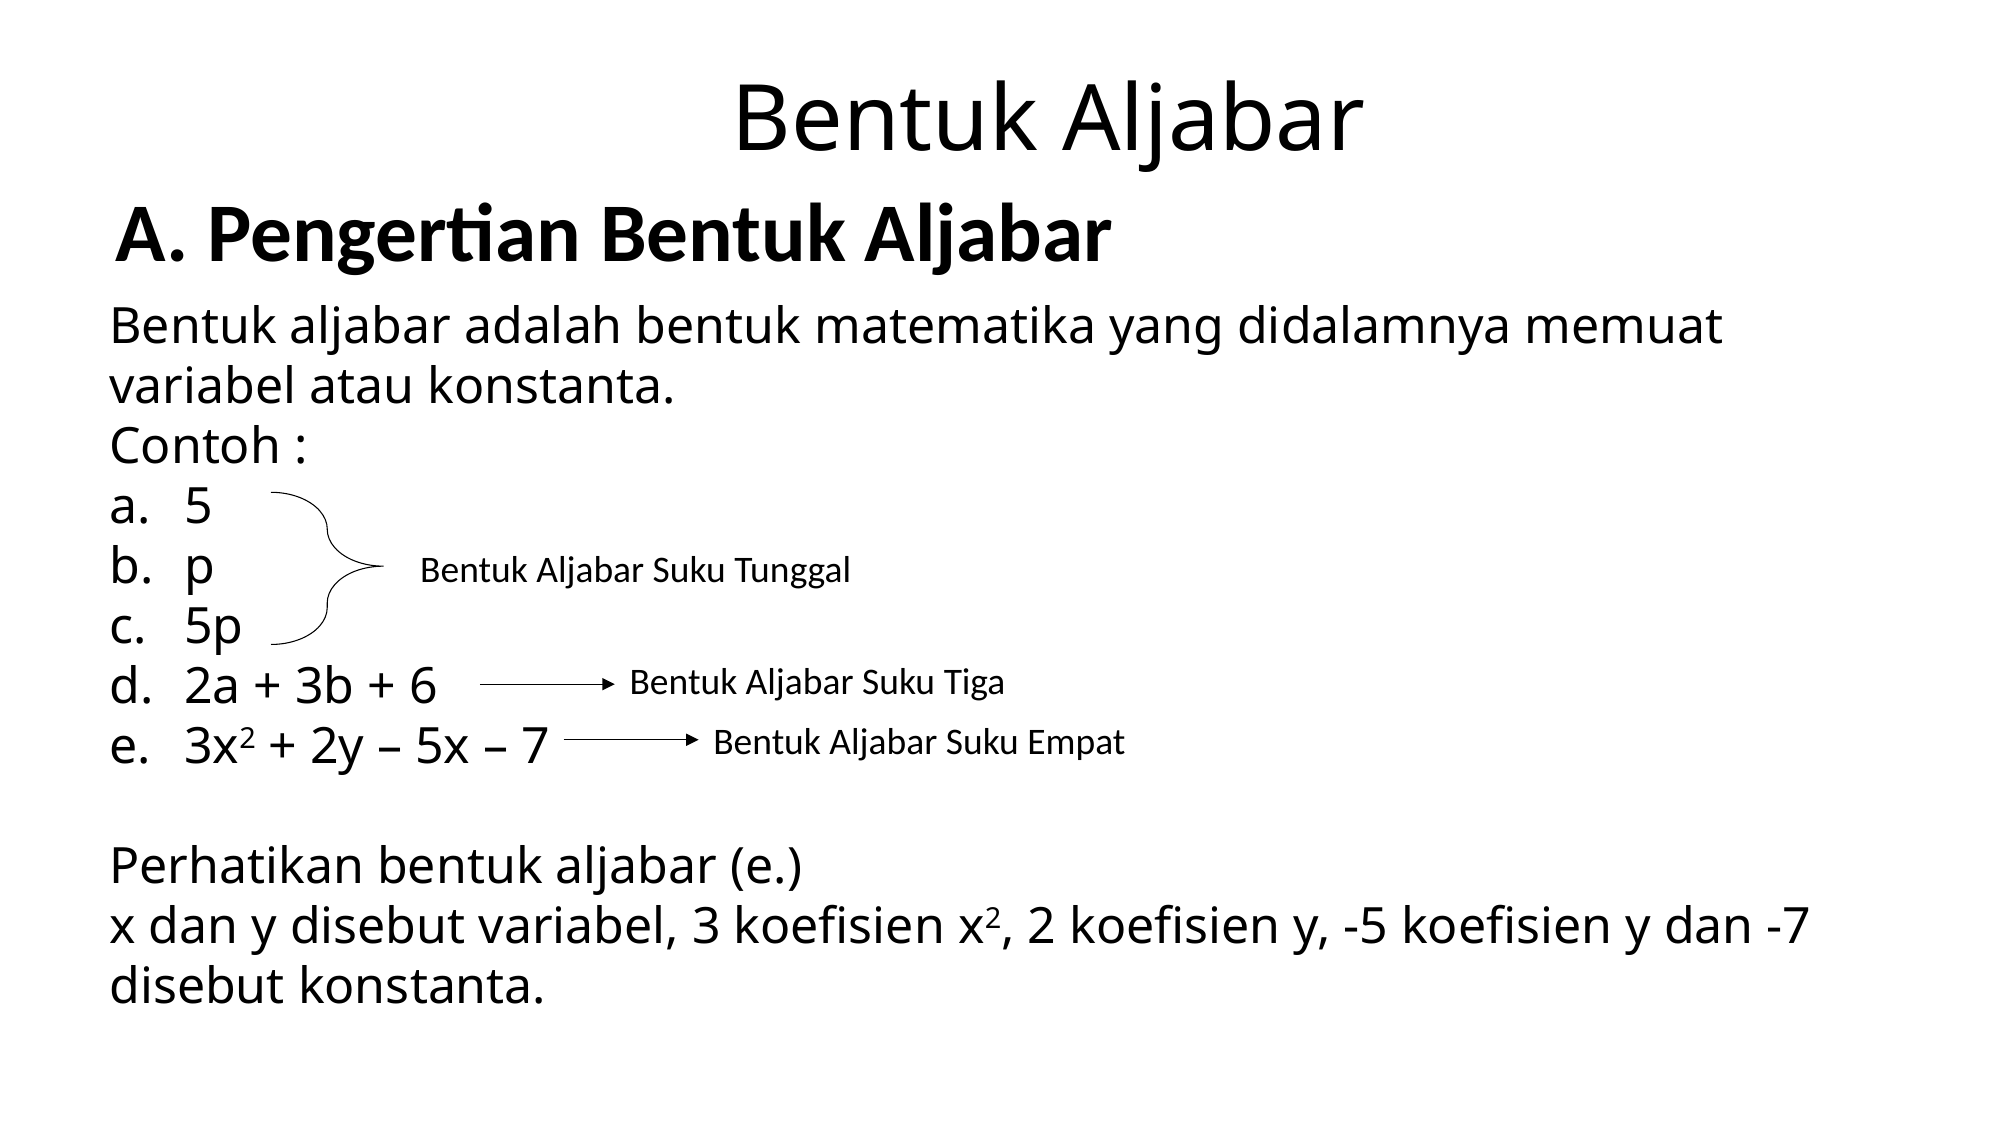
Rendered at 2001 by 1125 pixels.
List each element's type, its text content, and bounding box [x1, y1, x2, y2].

text_box Bentuk Aljabar Suku Tunggal [405, 538, 898, 598]
text_box Bentuk Aljabar Suku Empat [698, 709, 1191, 770]
text_box A. Pengertian Bentuk Aljabar [100, 170, 1129, 285]
text_box Bentuk Aljabar Suku Tiga [614, 649, 1107, 710]
text_box Bentuk Aljabar [443, 51, 1655, 176]
text_box Bentuk aljabar adalah bentuk matematika yang didalamnya memuat variabel atau konstanta. Contoh : 5 p 5p 2a + 3b + 6 3x2 + 2y – 5x – 7 Perhatikan bentuk aljabar (e.) x dan y disebut variabel, 3 koefisien x2, 2 koefisien y, -5 koefisien y dan -7 disebut konstanta. [94, 286, 1939, 1022]
text_box [270, 491, 384, 646]
